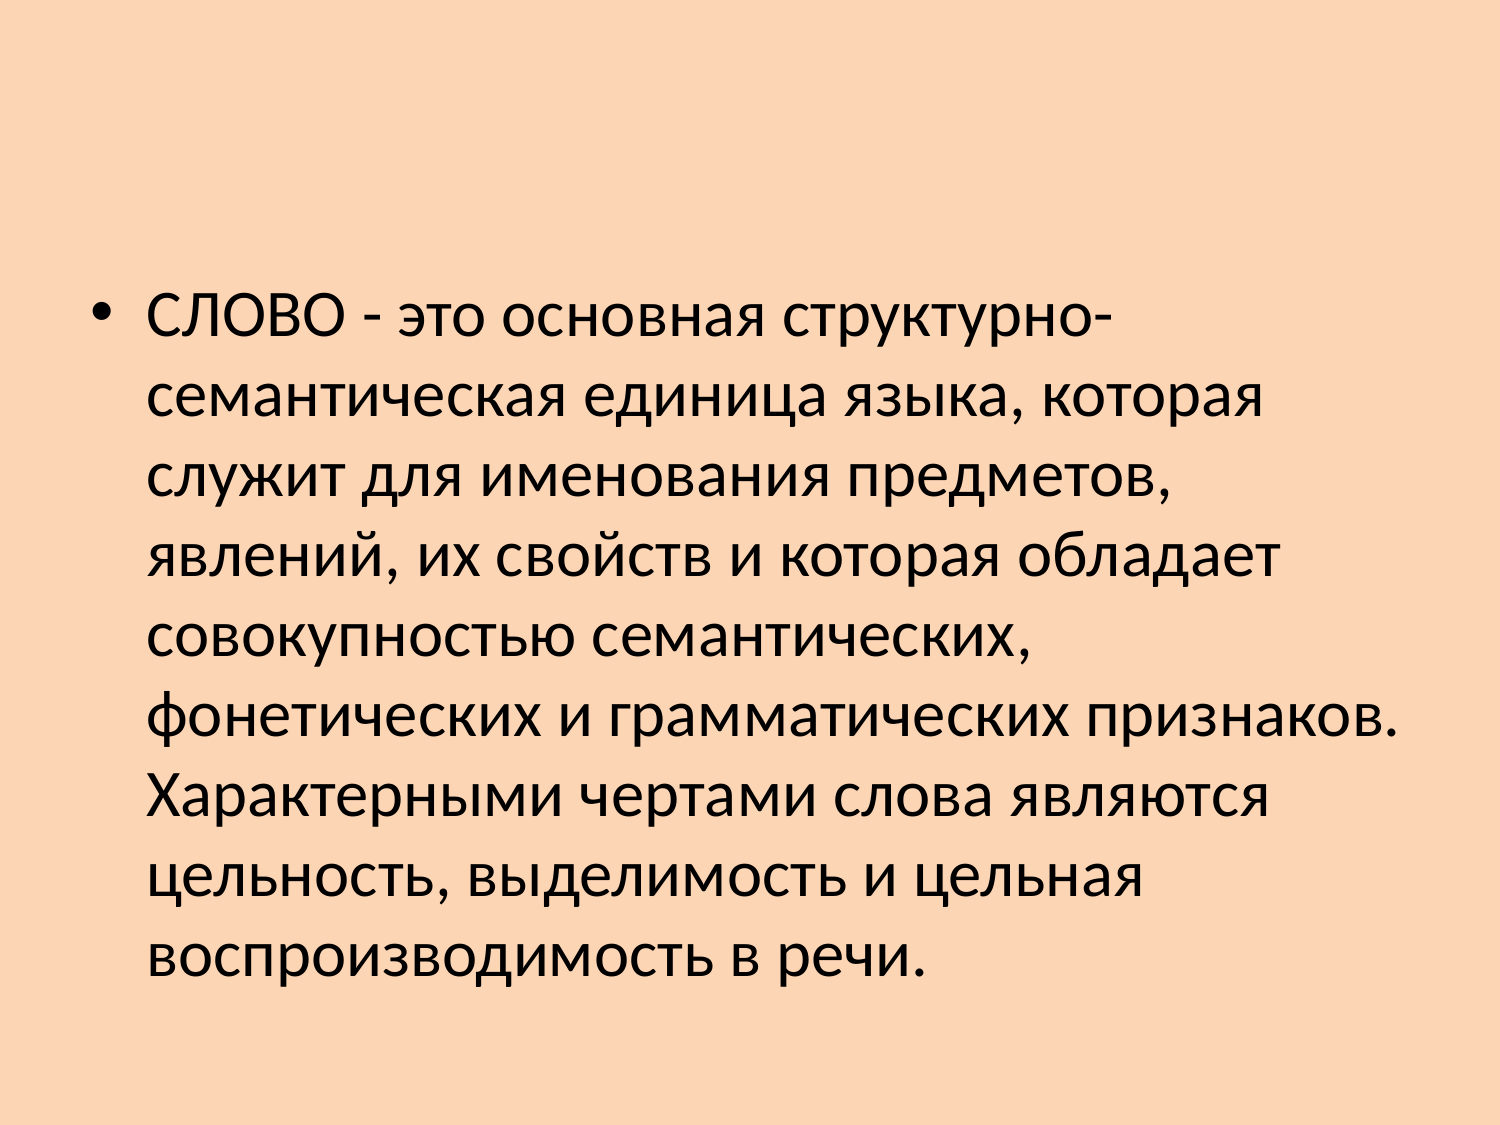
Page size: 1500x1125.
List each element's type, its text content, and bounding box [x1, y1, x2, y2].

list СЛОВО - это основная структурно-семантическая единица языка, которая служит для именования предметов, явлений, их свойств и которая обладает совокупностью семантических, фонетических и грамматических признаков. Характерными чертами слова являются цельность, выделимость и цельная воспроизводимость в речи. [75, 262, 1425, 1005]
